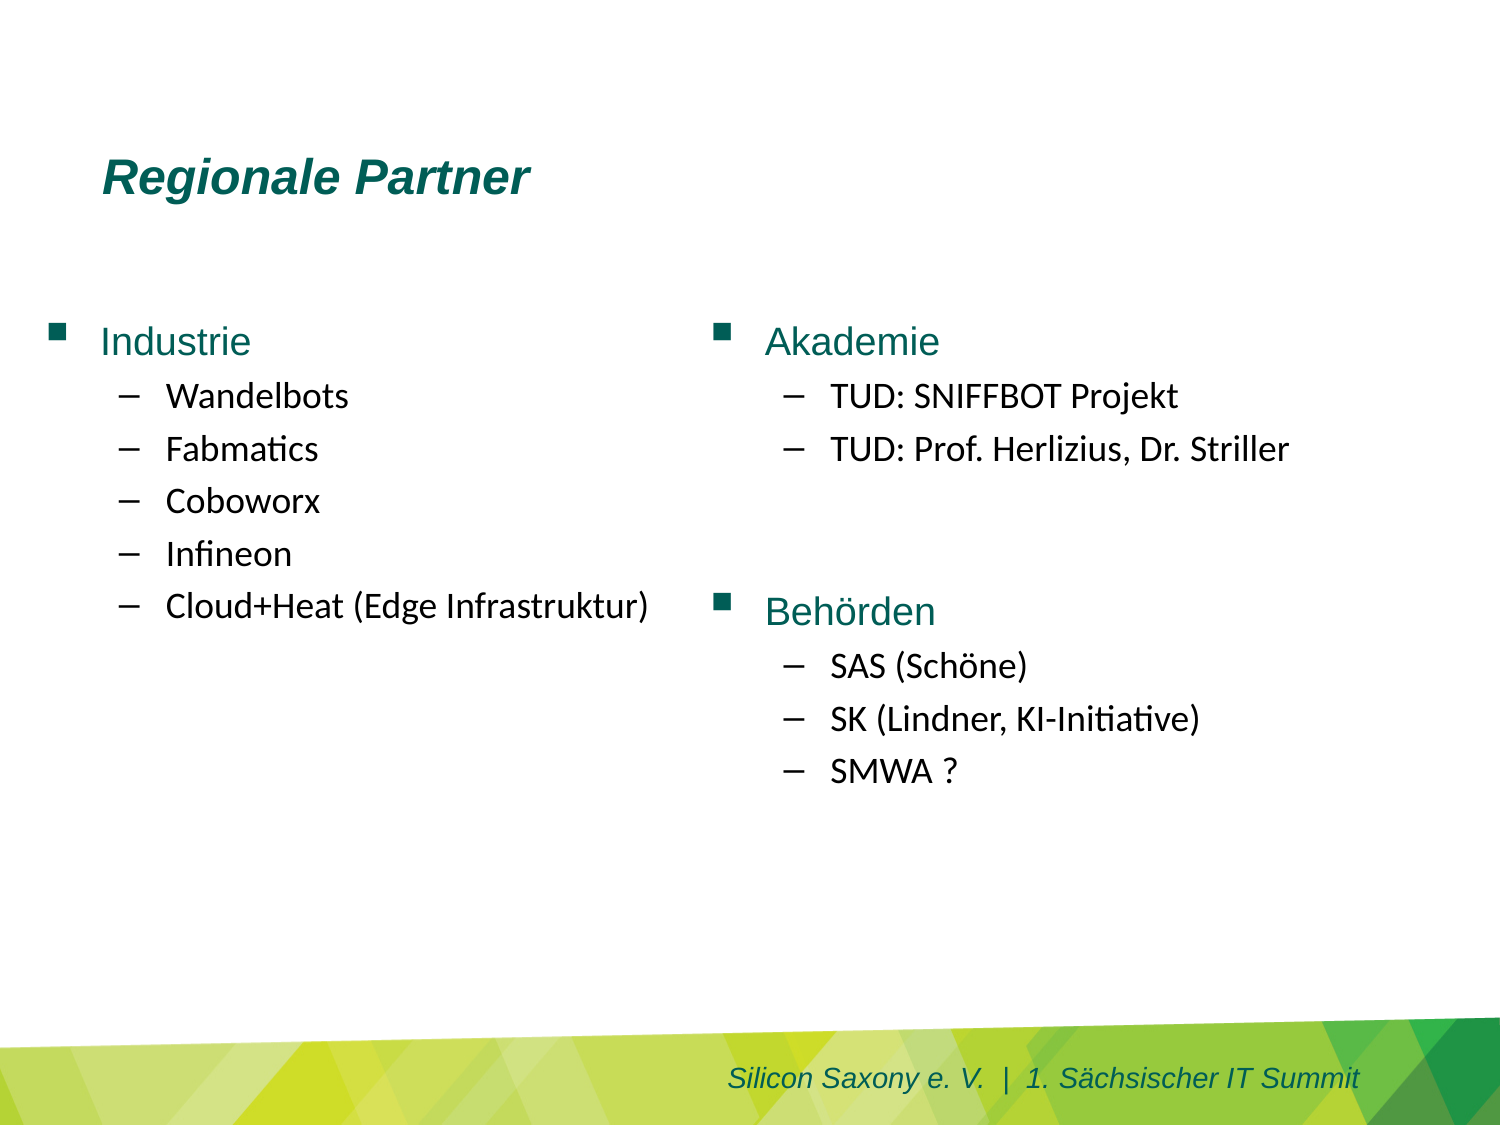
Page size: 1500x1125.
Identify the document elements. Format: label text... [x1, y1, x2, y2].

picture [0, 1017, 1500, 1125]
list Regionale Partner [102, 144, 1195, 206]
text_box Akademie TUD: SNIFFBOT Projekt TUD: Prof. Herlizius, Dr. Striller Behörden SAS (Schöne) SK (Lindner, KI-Initiative) SMWA ? [708, 311, 1322, 897]
list Industrie Wandelbots Fabmatics Coboworx Infineon Cloud+Heat (Edge Infrastruktur) [43, 311, 657, 897]
